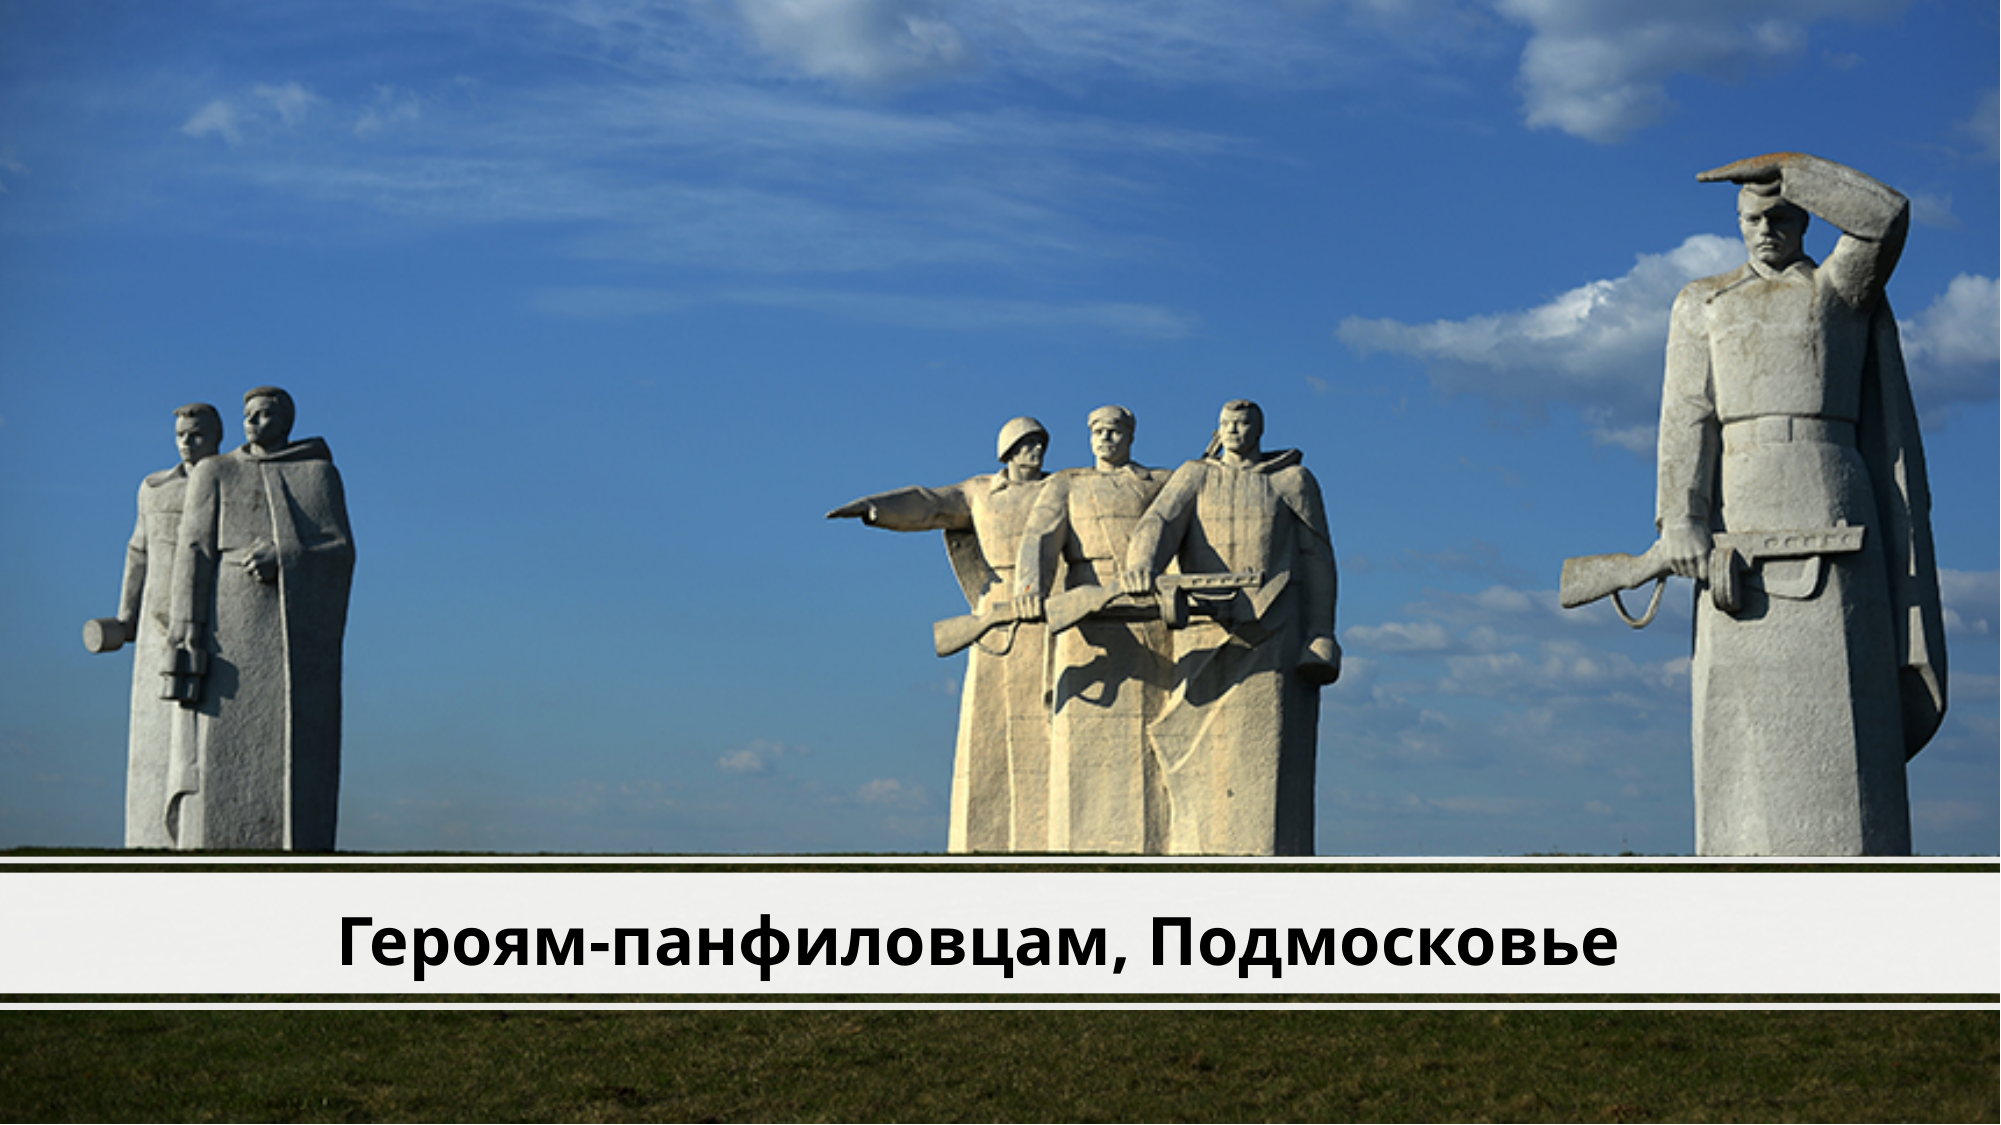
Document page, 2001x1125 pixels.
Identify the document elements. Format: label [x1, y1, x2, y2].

list [0, 860, 2000, 1006]
list [0, 0, 2000, 859]
list [0, 1007, 2000, 1124]
